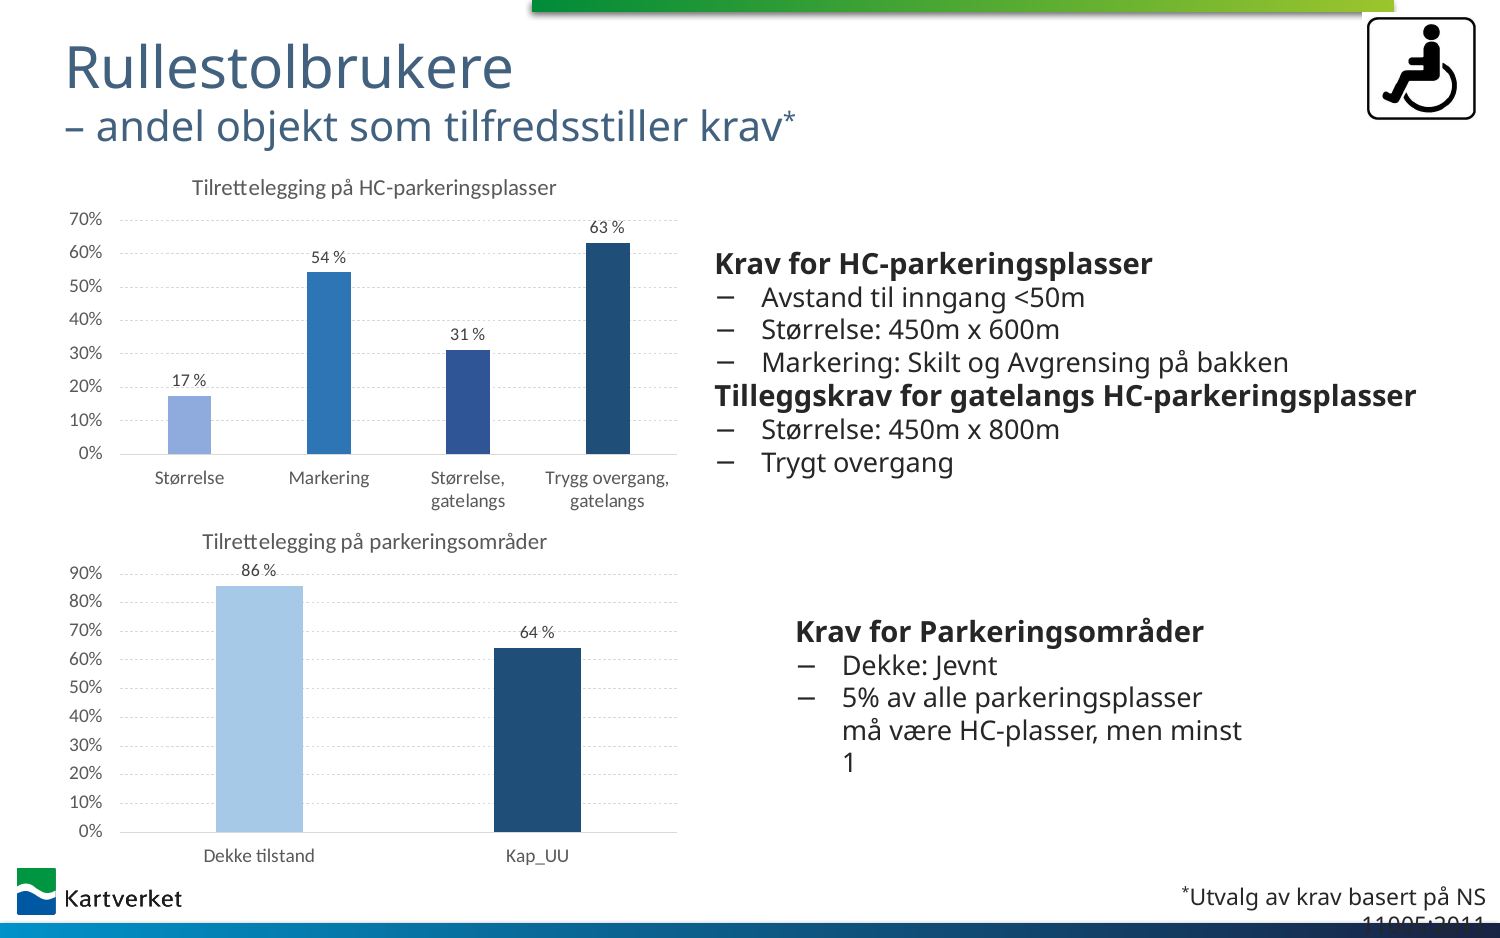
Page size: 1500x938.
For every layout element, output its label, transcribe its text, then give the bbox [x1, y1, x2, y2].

picture [1362, 12, 1481, 126]
text_box *Utvalg av krav basert på NS 11005:2011 [1068, 873, 1500, 938]
text_box Krav for HC-parkeringsplasser Avstand til inngang <50m Størrelse: 450m x 600m Markering: Skilt og Avgrensing på bakken Tilleggskrav for gatelangs HC-parkeringsplasser Størrelse: 450m x 800m Trygt overgang [699, 237, 1433, 485]
text_box Krav for Parkeringsområder Dekke: Jevnt 5% av alle parkeringsplasser må være HC-plasser, men minst 1 [780, 605, 1261, 786]
picture [62, 166, 688, 519]
picture [62, 520, 688, 874]
text_box Rullestolbrukere – andel objekt som tilfredsstiller krav* [49, 25, 1431, 158]
